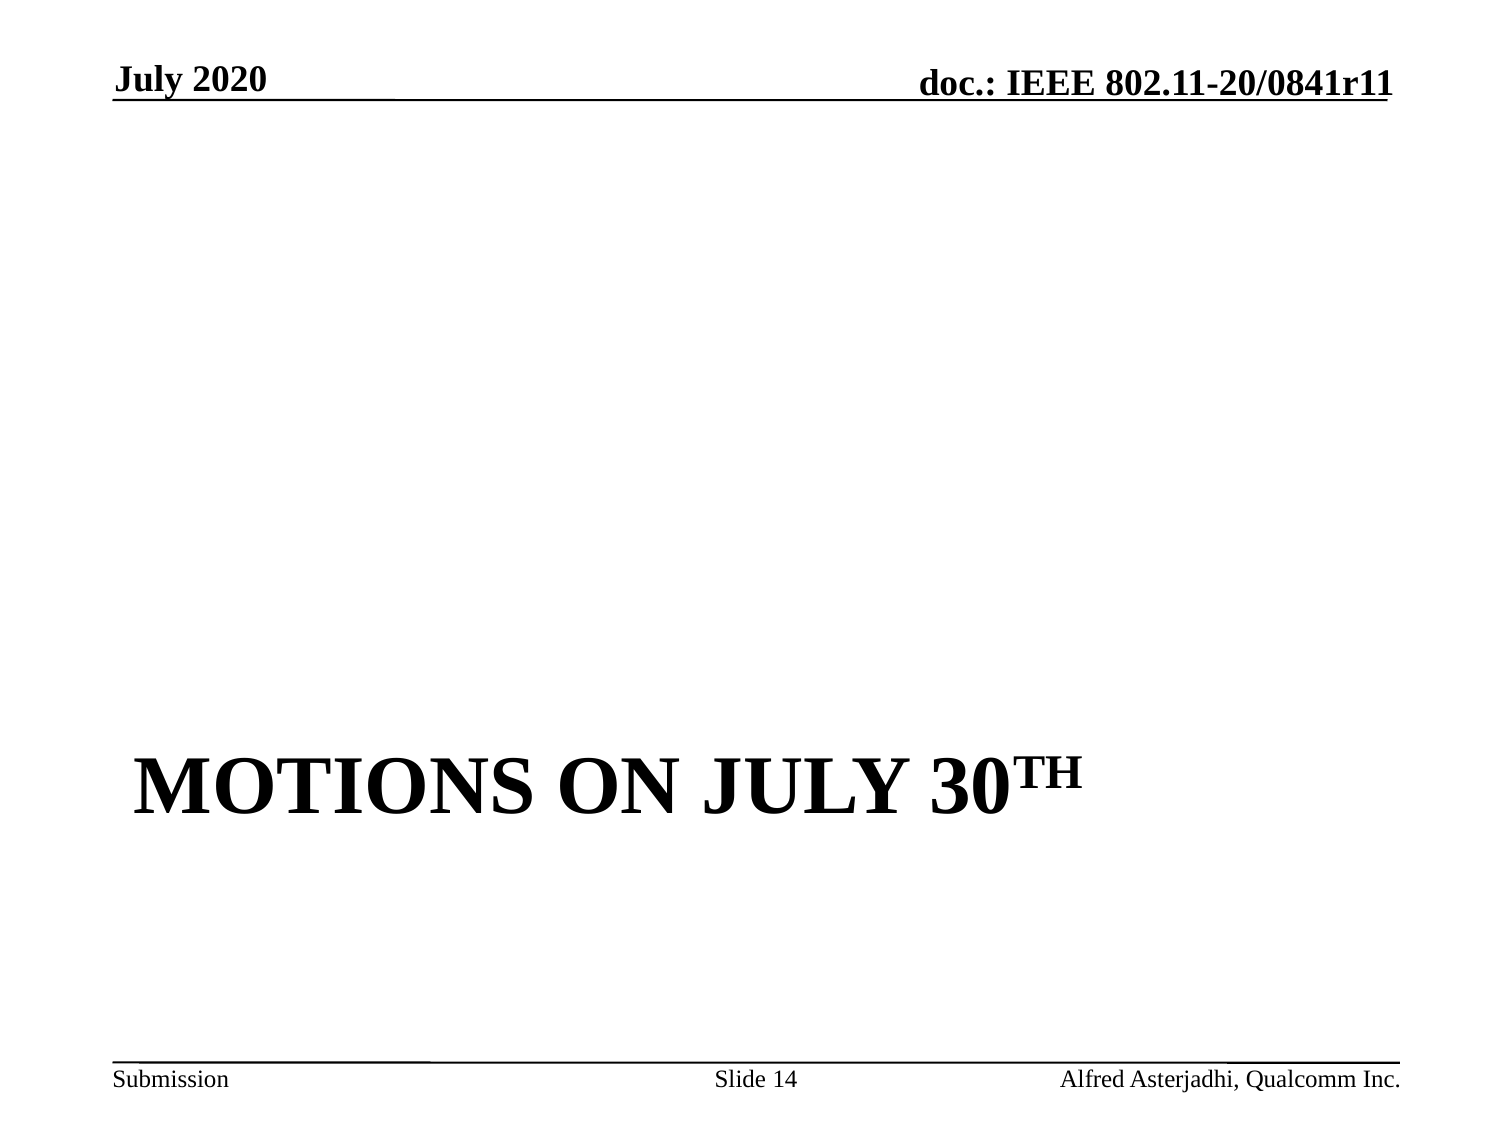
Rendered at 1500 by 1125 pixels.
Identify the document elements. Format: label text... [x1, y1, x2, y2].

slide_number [114, 54, 423, 100]
footer Alfred Asterjadhi, Qualcomm Inc. [878, 1061, 1402, 1093]
title Motions on JuLY 30th [118, 722, 1394, 947]
slide_number Slide 14 [712, 1061, 800, 1123]
